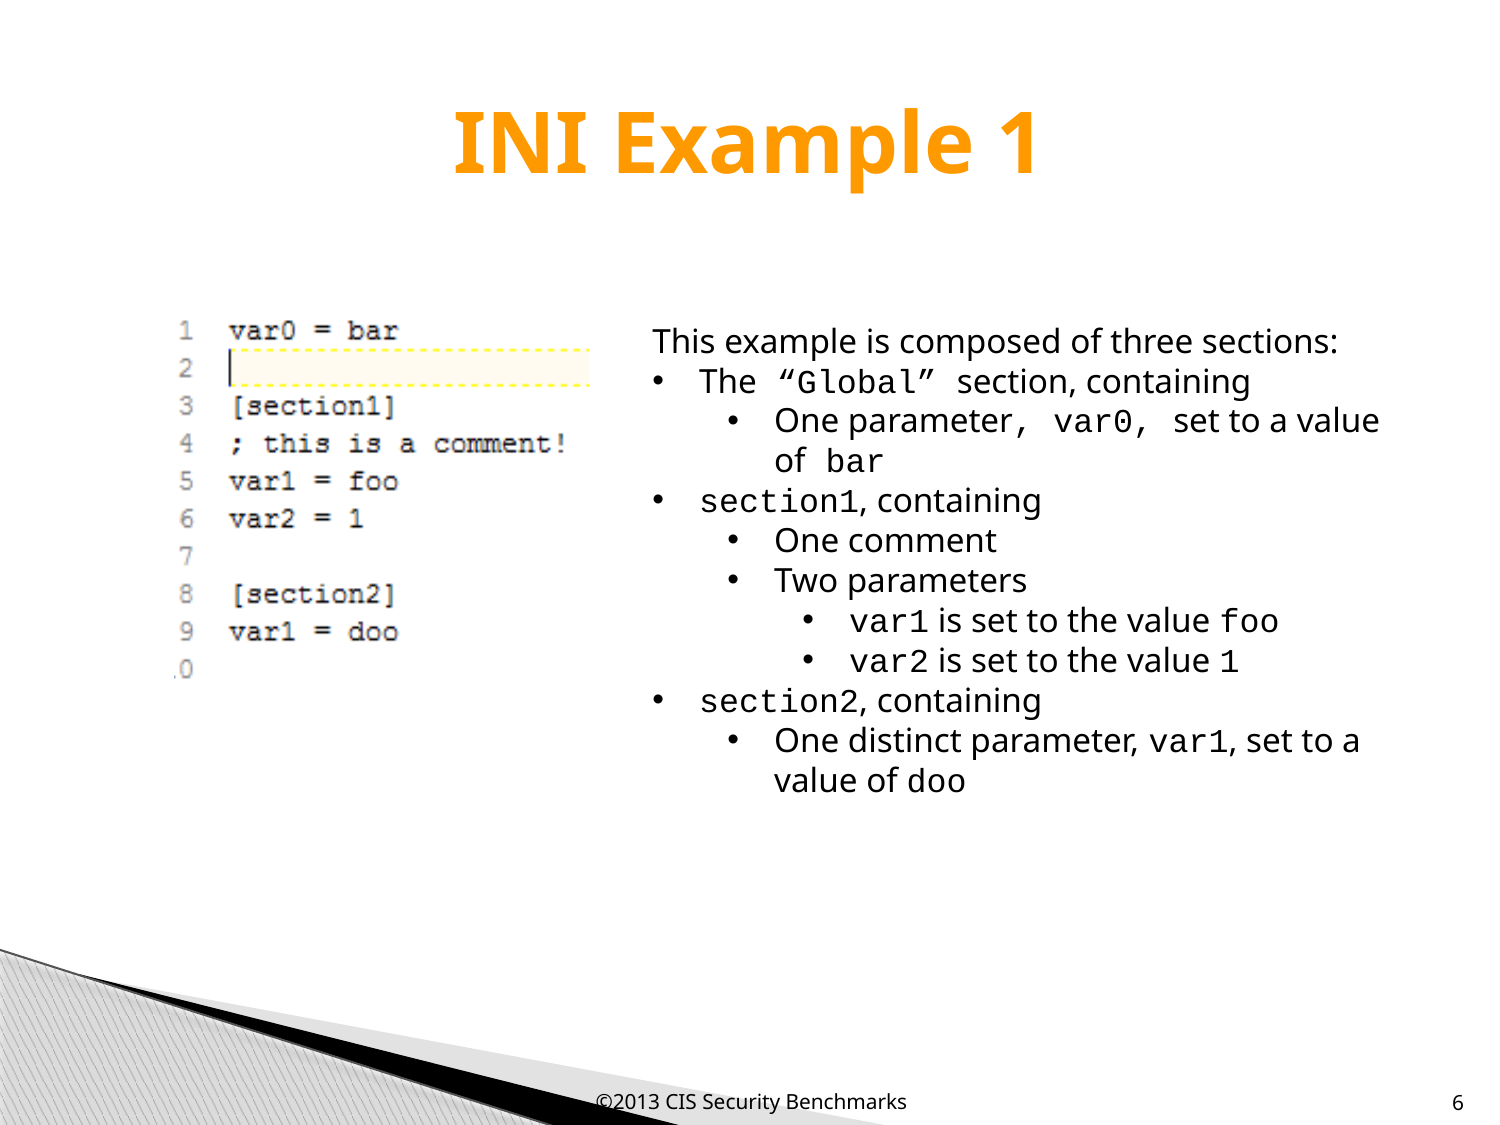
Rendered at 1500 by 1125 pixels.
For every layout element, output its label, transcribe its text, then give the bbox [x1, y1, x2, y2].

text_box This example is composed of three sections: The “Global” section, containing One parameter, var0, set to a value of bar section1, containing One comment Two parameters var1 is set to the value foo var2 is set to the value 1 section2, containing One distinct parameter, var1, set to a value of doo [637, 312, 1400, 852]
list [174, 312, 589, 701]
footer ©2013 CIS Security Benchmarks [508, 1064, 1000, 1125]
slide_number 6 [1418, 1065, 1479, 1125]
title INI Example 1 [75, 45, 1425, 233]
